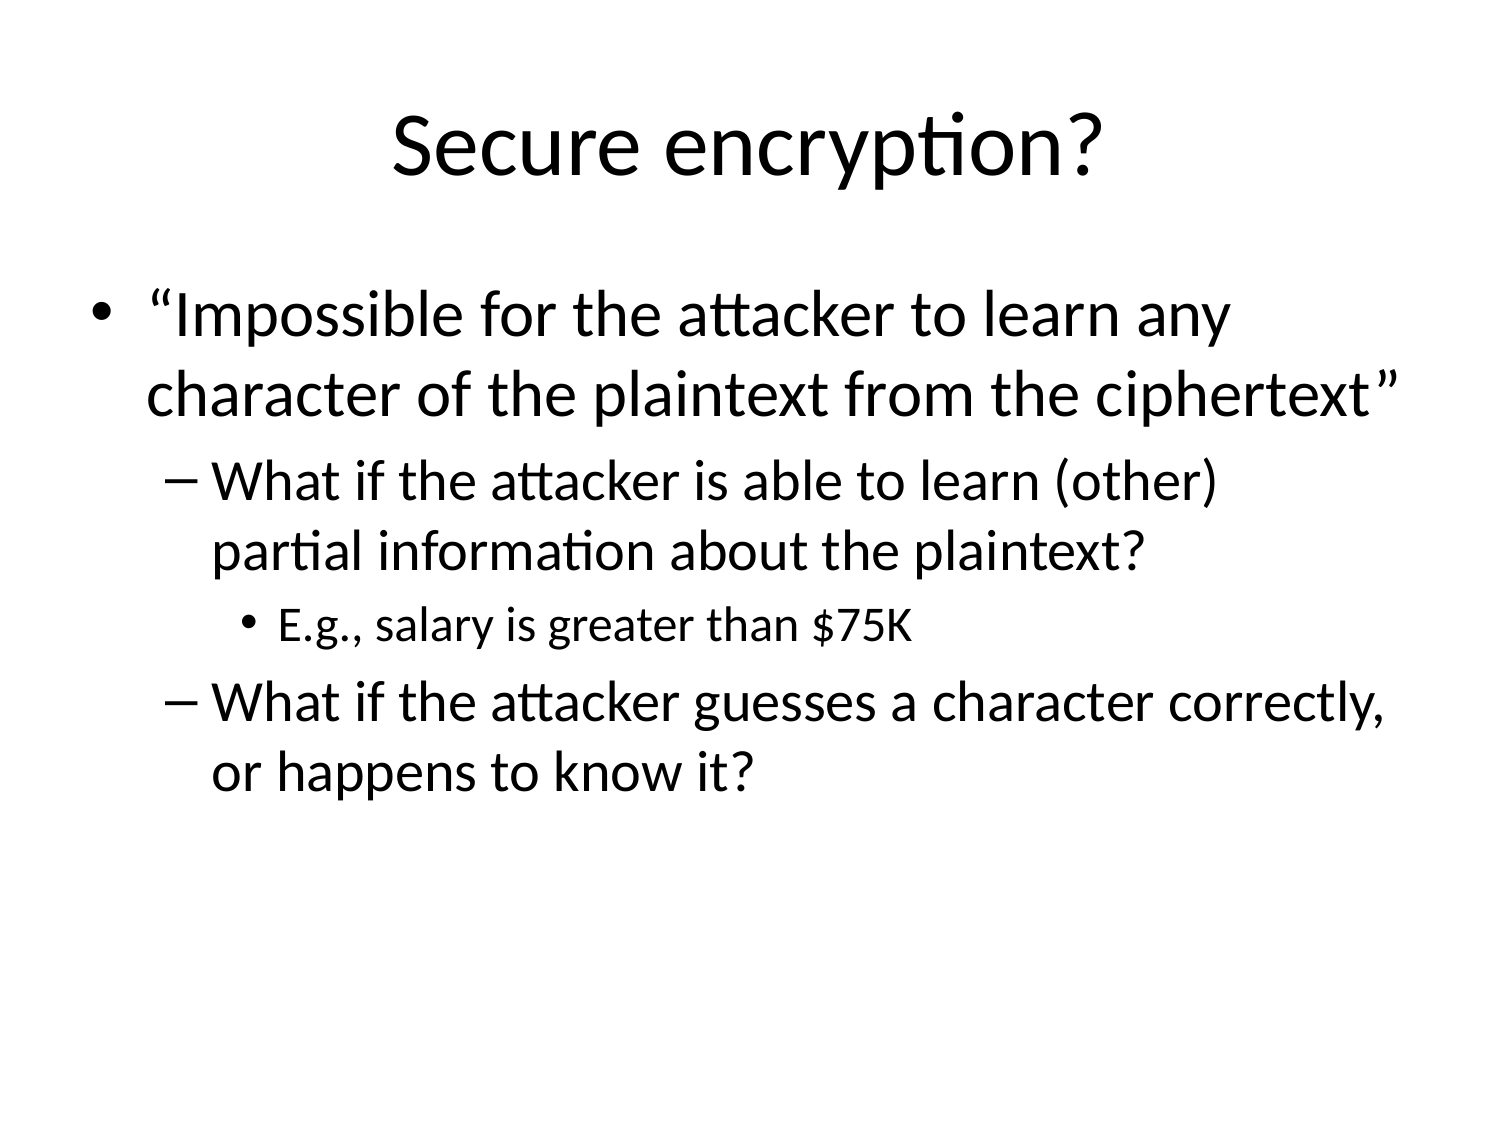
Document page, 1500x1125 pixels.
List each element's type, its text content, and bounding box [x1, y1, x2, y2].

list “Impossible for the attacker to learn any character of the plaintext from the ciphertext” What if the attacker is able to learn (other) partial information about the plaintext? E.g., salary is greater than $75K What if the attacker guesses a character correctly, or happens to know it? [75, 262, 1425, 1005]
title Secure encryption? [75, 45, 1425, 233]
